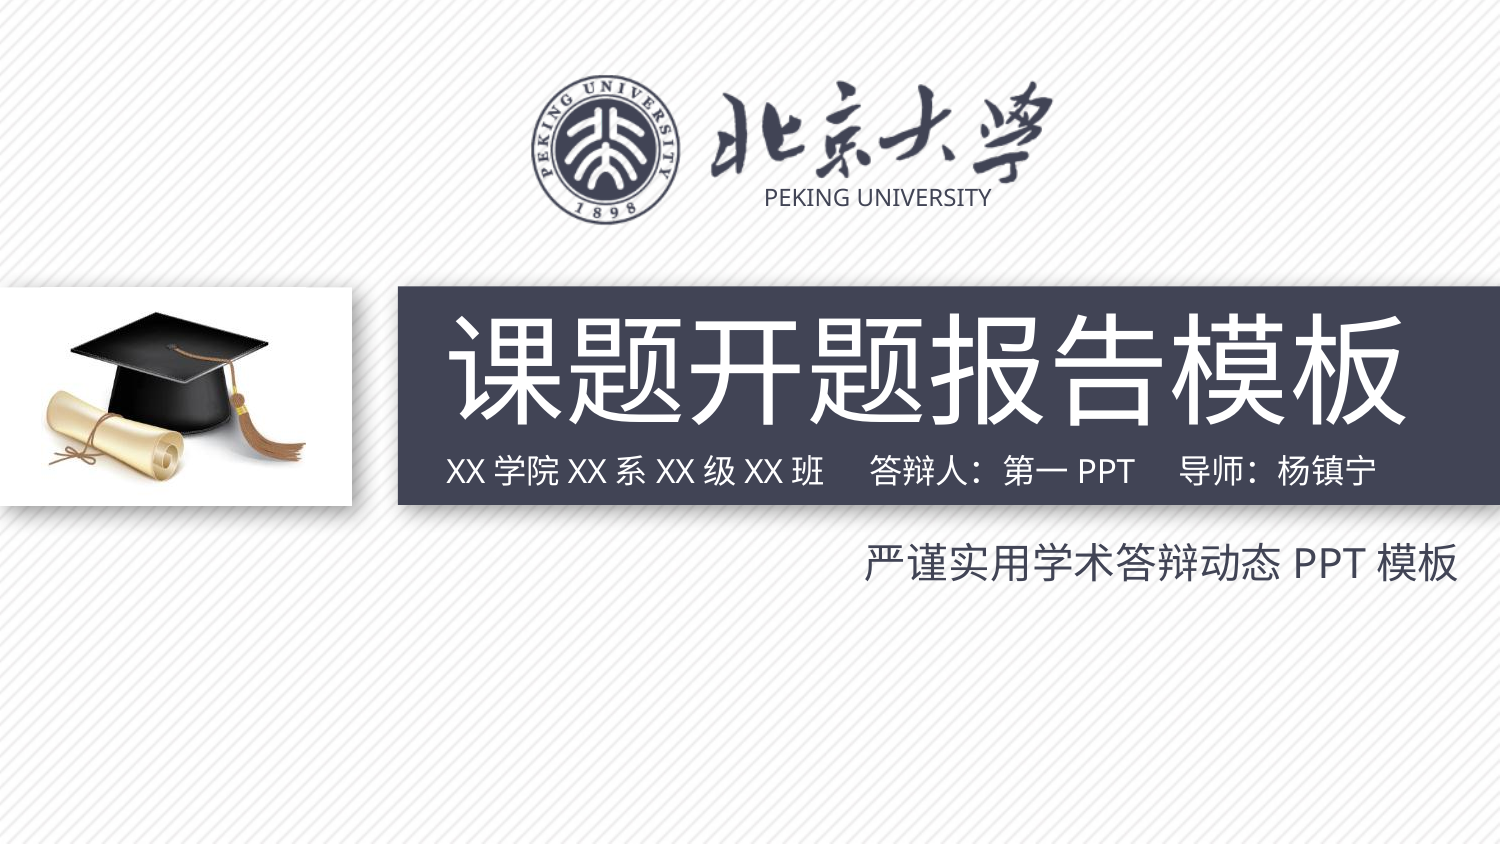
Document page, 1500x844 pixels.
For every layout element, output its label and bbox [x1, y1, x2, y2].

text_box [0, 287, 353, 507]
text_box [528, 46, 1065, 232]
picture [0, 0, 1500, 844]
